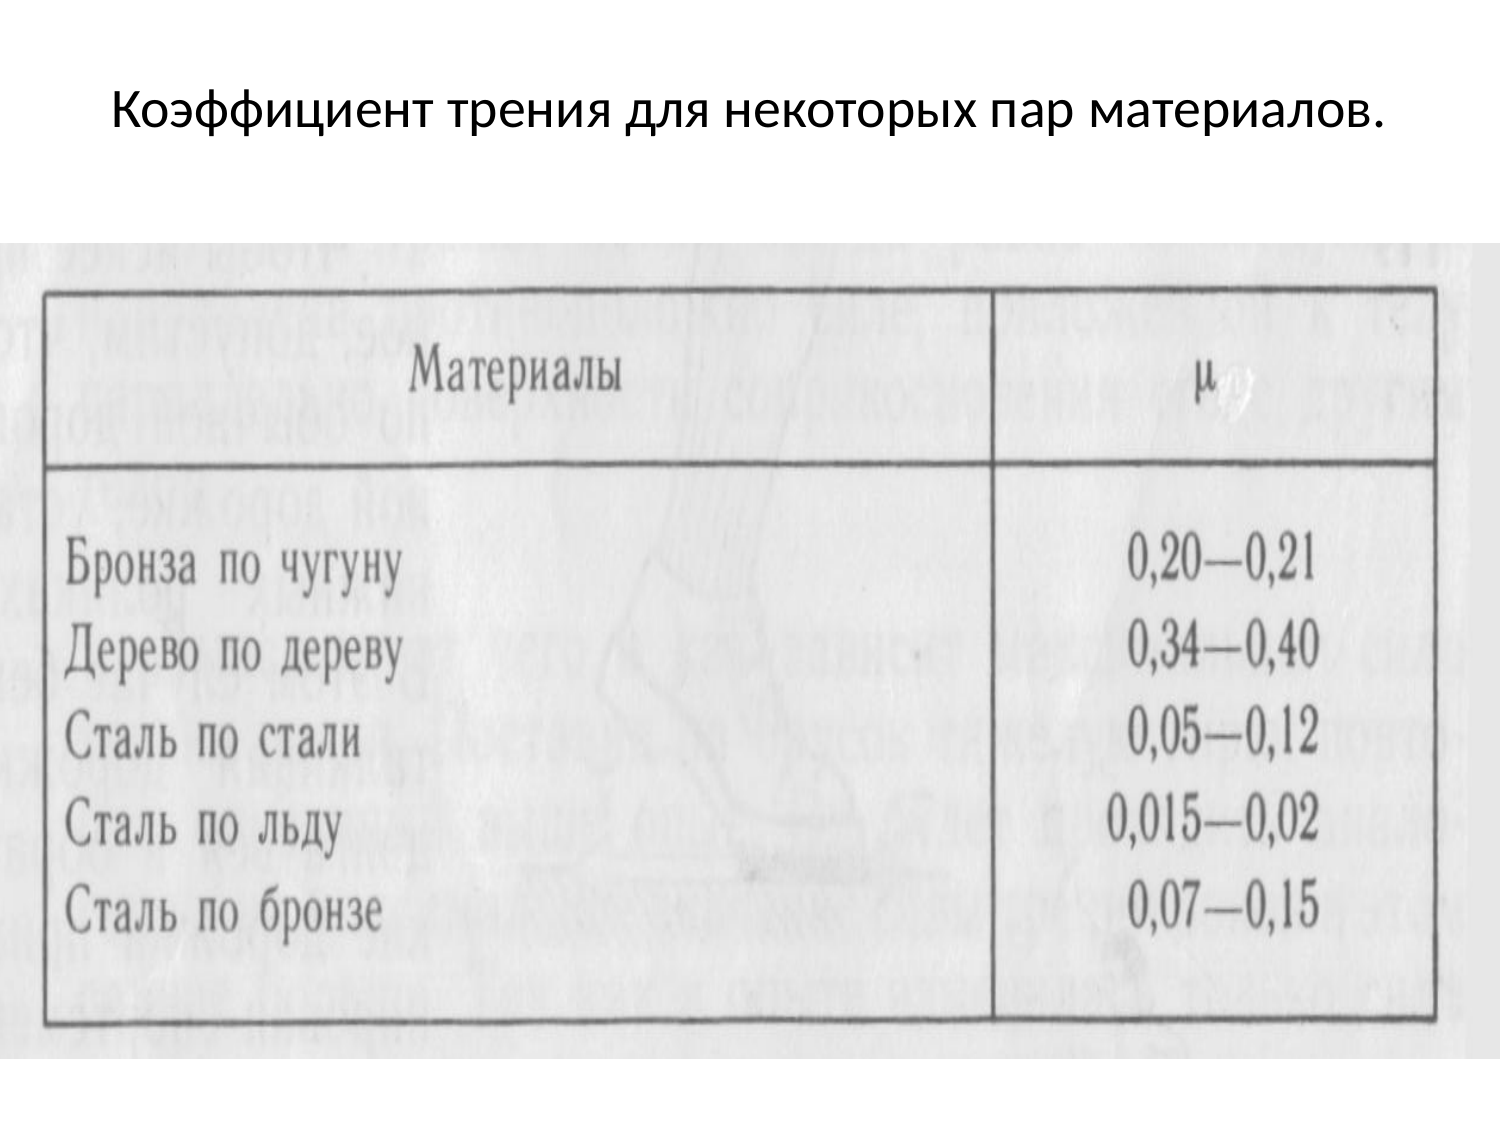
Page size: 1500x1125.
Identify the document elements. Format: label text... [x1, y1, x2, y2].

picture [0, 243, 1500, 1059]
title Коэффициент трения для некоторых пар материалов. [75, 45, 1425, 233]
